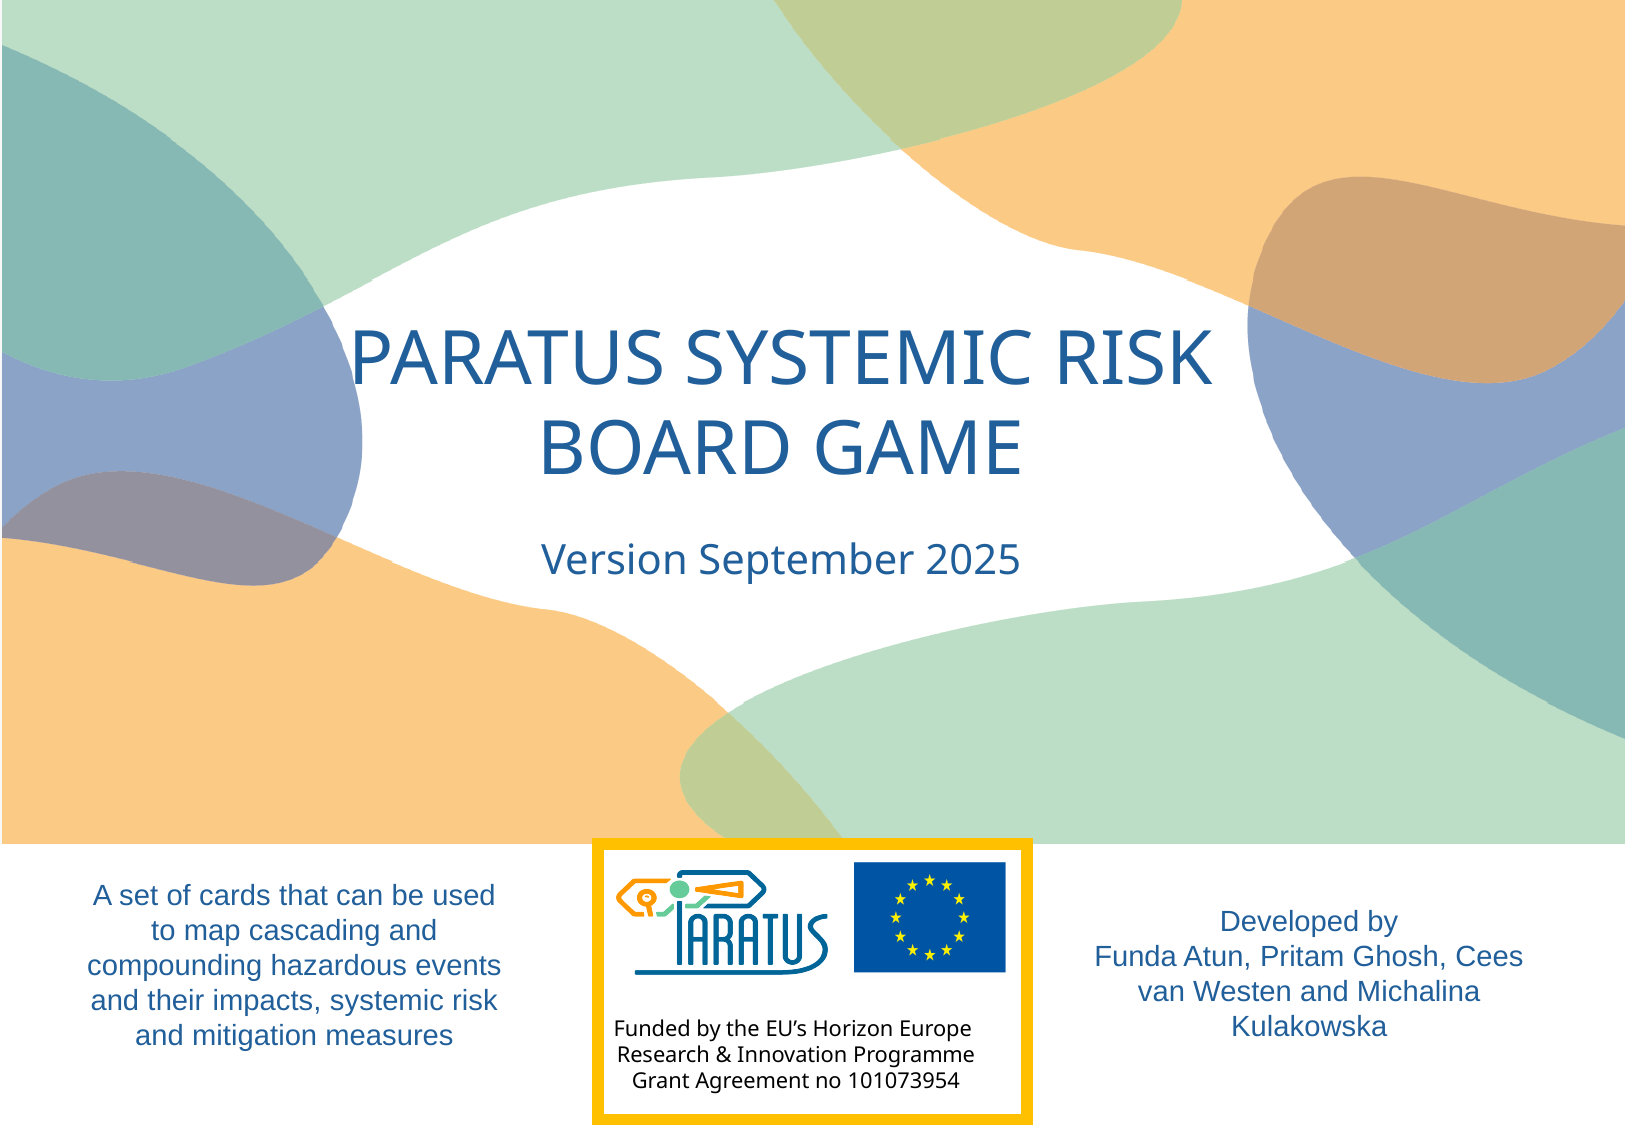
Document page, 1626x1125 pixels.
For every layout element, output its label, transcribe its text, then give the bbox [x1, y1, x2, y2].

picture [0, 0, 1625, 845]
text_box Developed by Funda Atun, Pritam Ghosh, Cees van Westen and Michalina Kulakowska [1072, 894, 1547, 1050]
text_box A set of cards that can be used to map cascading and compounding hazardous events and their impacts, systemic risk and mitigation measures [67, 869, 522, 1059]
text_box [597, 843, 1028, 1121]
